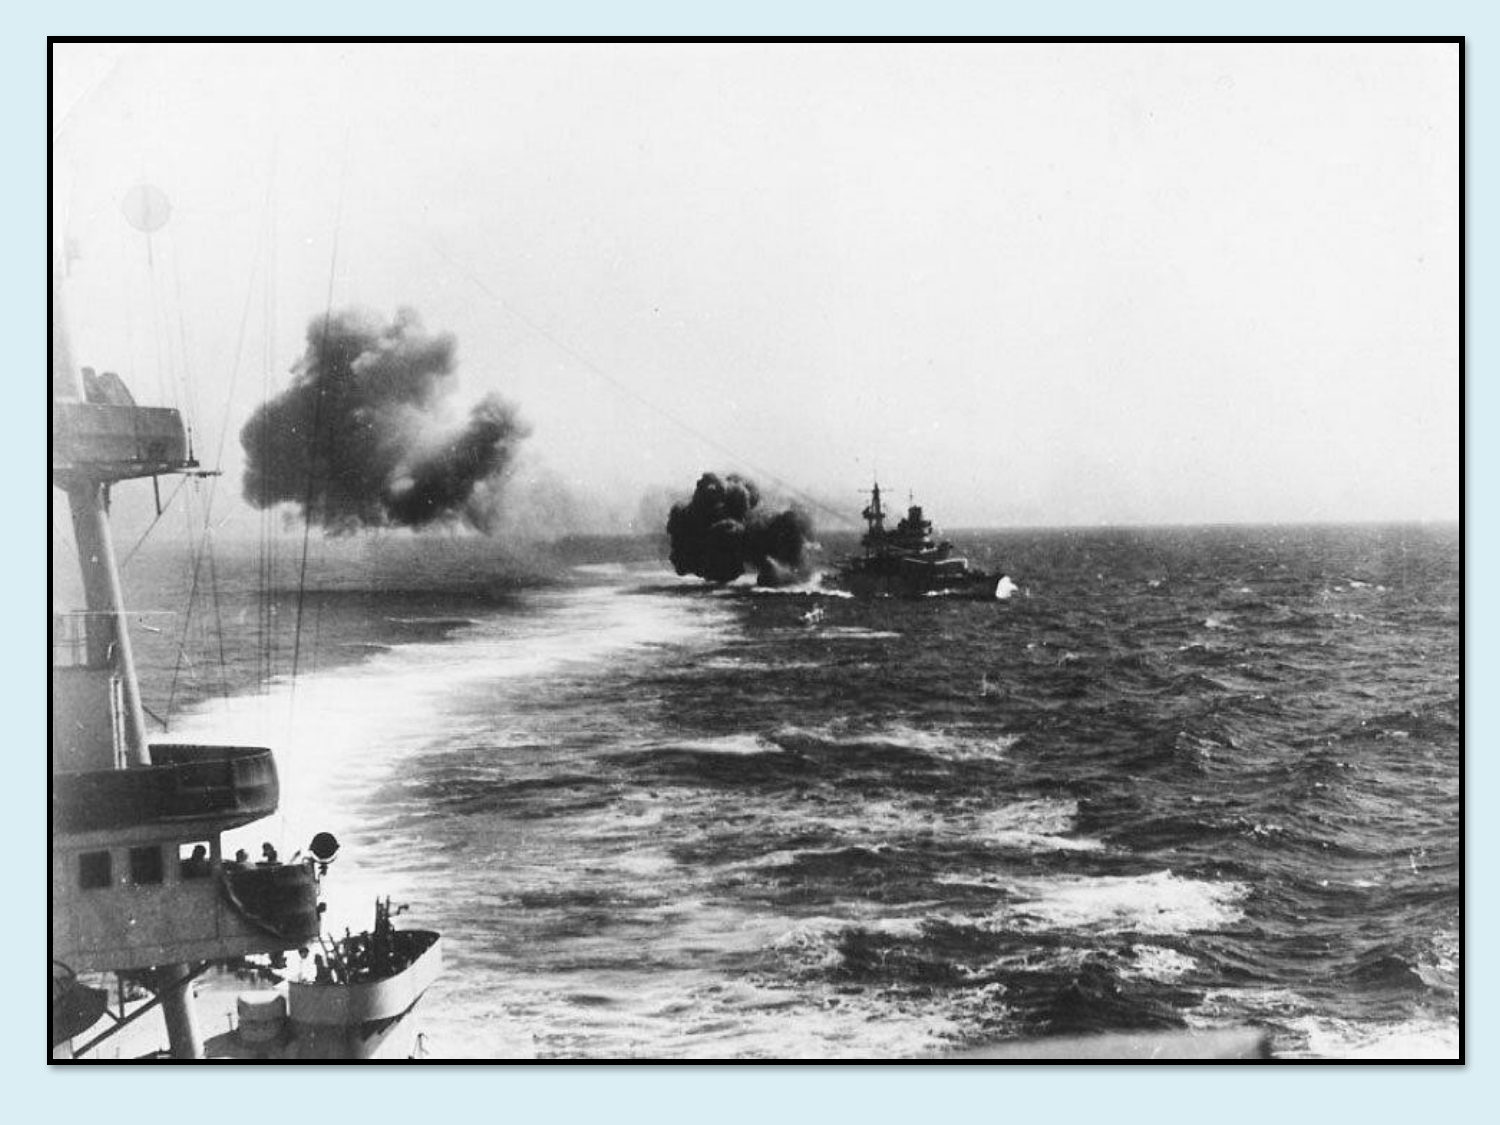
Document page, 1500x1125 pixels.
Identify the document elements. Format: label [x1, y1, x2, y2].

picture [52, 42, 1459, 1059]
